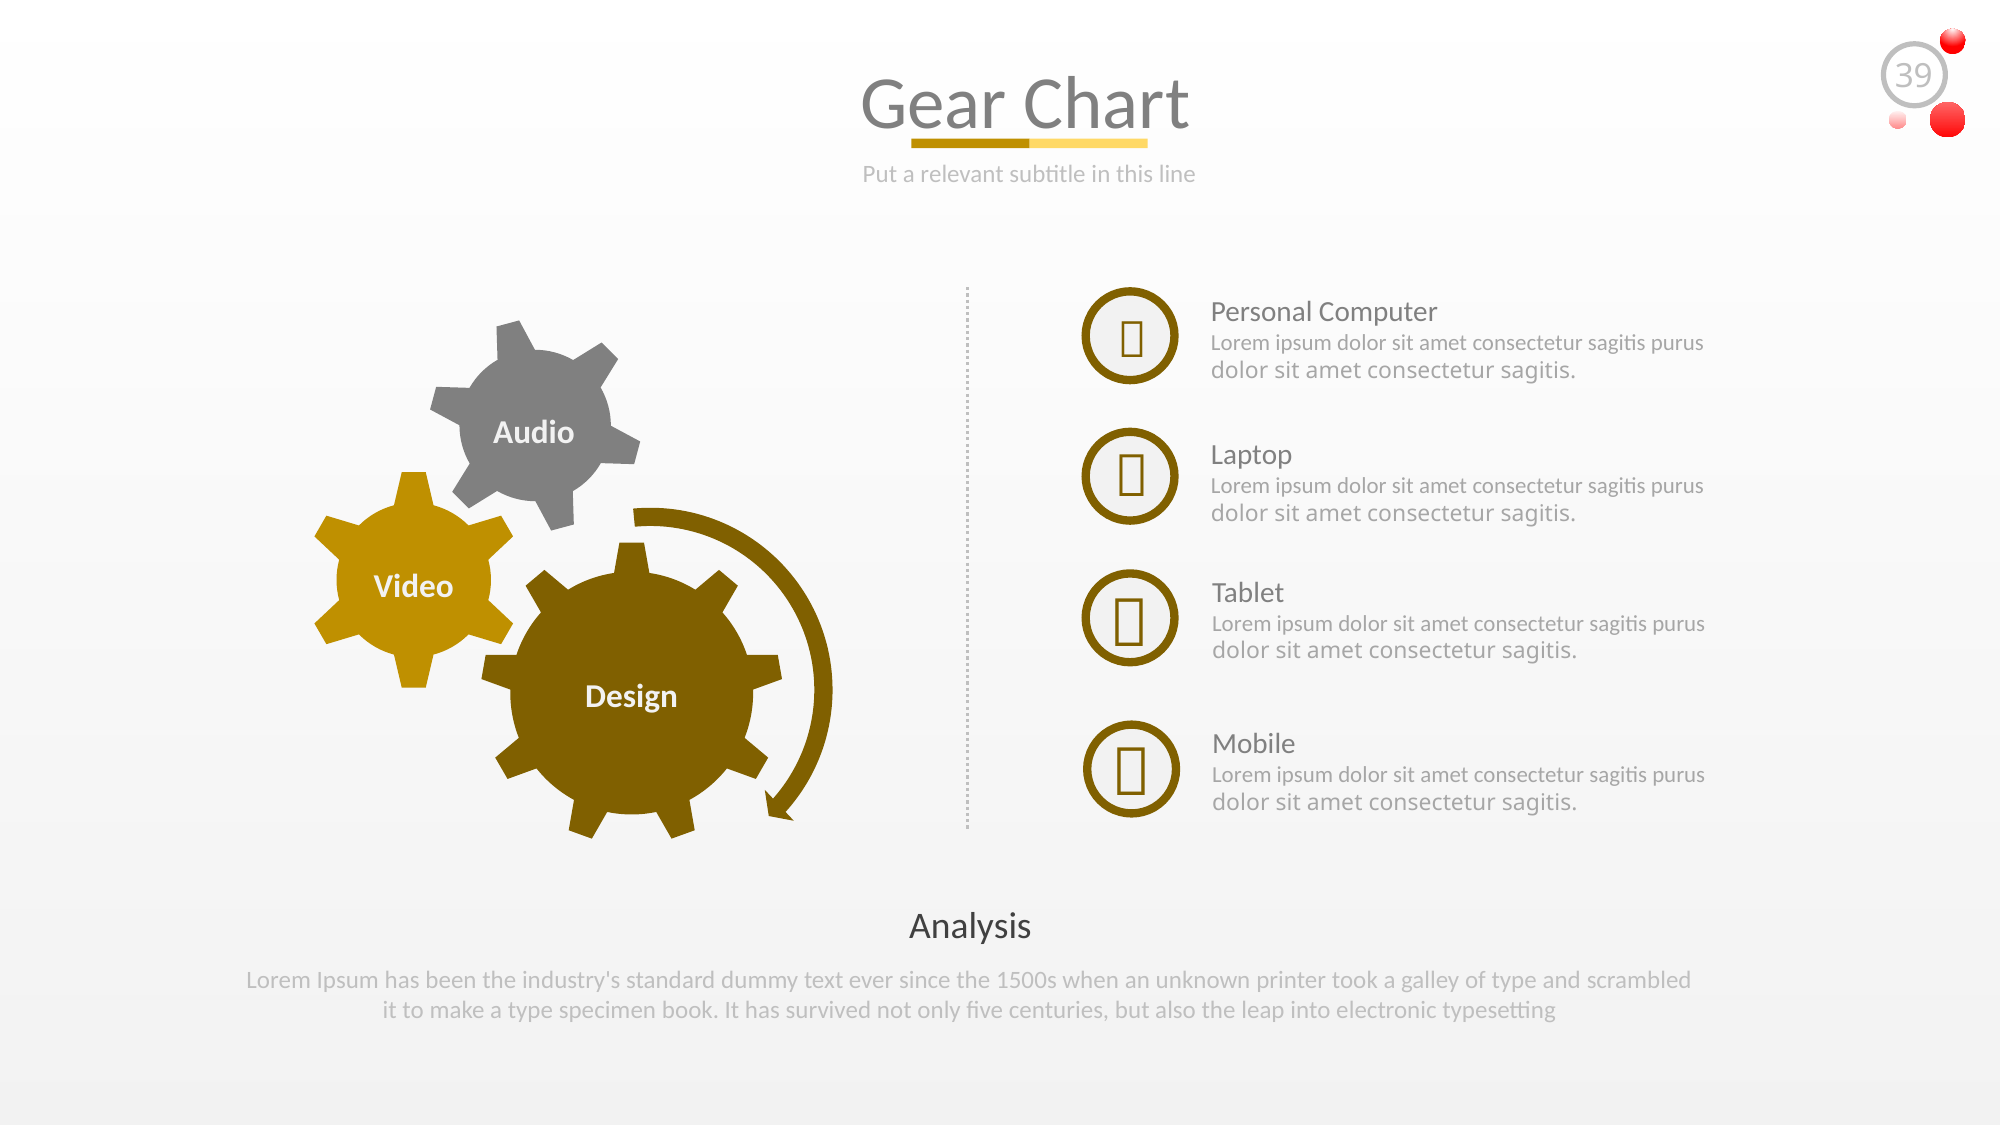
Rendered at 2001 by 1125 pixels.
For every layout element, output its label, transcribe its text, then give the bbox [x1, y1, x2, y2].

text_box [1085, 430, 1175, 521]
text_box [303, 469, 525, 691]
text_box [1085, 572, 1175, 669]
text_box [1087, 720, 1176, 817]
text_box Mobile Lorem ipsum dolor sit amet consectetur sagitis purus dolor sit amet consectetur sagitis. [1197, 706, 1778, 833]
text_box Put a relevant subtitle in this line [792, 142, 1267, 202]
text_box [479, 541, 784, 845]
text_box Analysis Lorem Ipsum has been the industry's standard dummy text ever since the 1500s when an unknown printer took a galley of type and scrambled it to make a type specimen book. It has survived not only five centuries, but also the leap into electronic typesetting [221, 893, 1720, 1002]
text_box Tablet Lorem ipsum dolor sit amet consectetur sagitis purus dolor sit amet consectetur sagitis. [1197, 554, 1778, 681]
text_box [911, 138, 1148, 149]
text_box [668, 508, 756, 541]
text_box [1085, 291, 1175, 381]
text_box Laptop Lorem ipsum dolor sit amet consectetur sagitis purus dolor sit amet consectetur sagitis. [1195, 417, 1777, 544]
text_box Gear Chart [597, 1, 1454, 152]
text_box [784, 566, 833, 821]
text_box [402, 293, 668, 541]
text_box Personal Computer Lorem ipsum dolor sit amet consectetur sagitis purus dolor sit amet consectetur sagitis. [1195, 274, 1777, 401]
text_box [1876, 28, 1966, 138]
